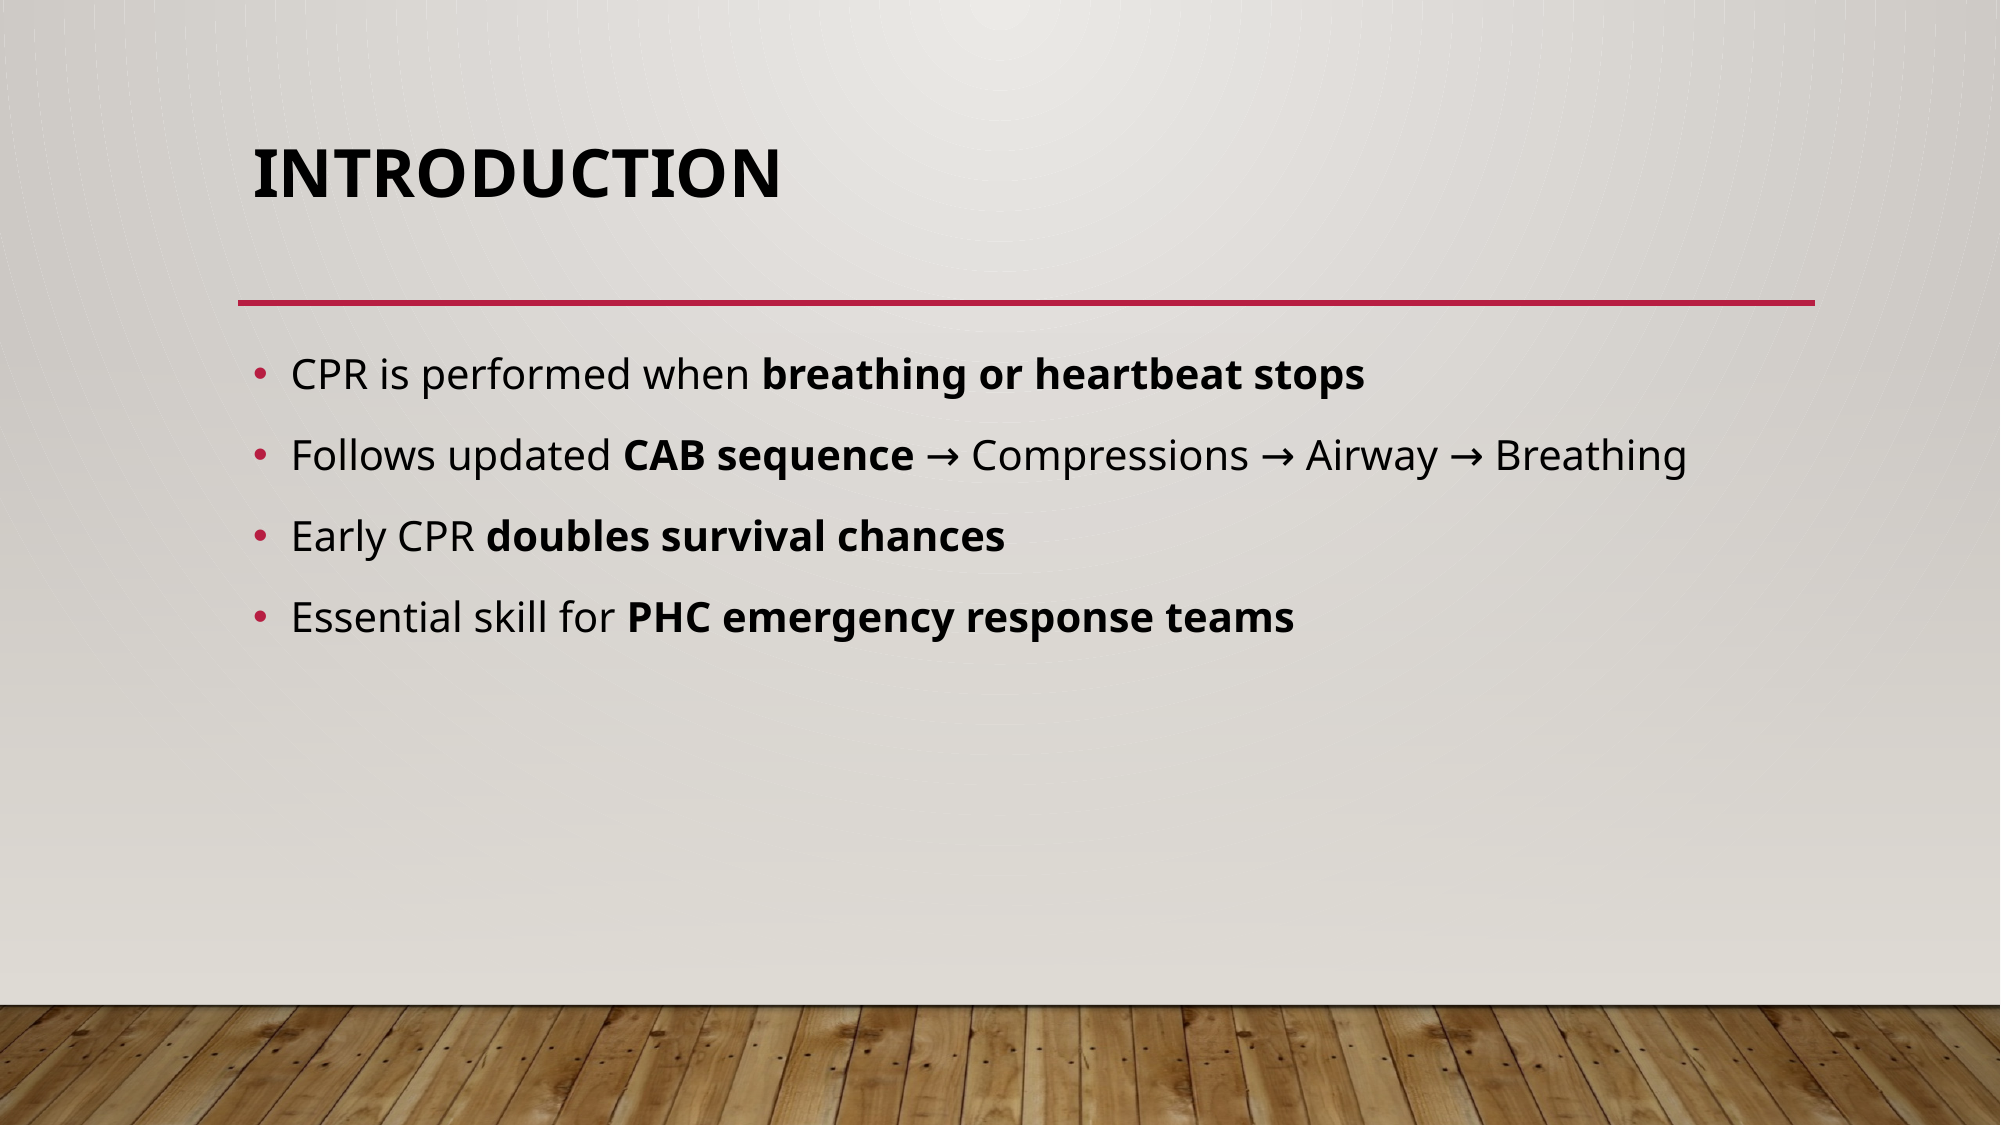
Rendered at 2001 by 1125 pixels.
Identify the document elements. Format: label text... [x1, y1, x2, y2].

picture [0, 1005, 2000, 1125]
title Introduction [238, 131, 1814, 305]
list CPR is performed when breathing or heartbeat stops Follows updated CAB sequence → Compressions → Airway → Breathing Early CPR doubles survival chances Essential skill for PHC emergency response teams [238, 330, 1814, 897]
